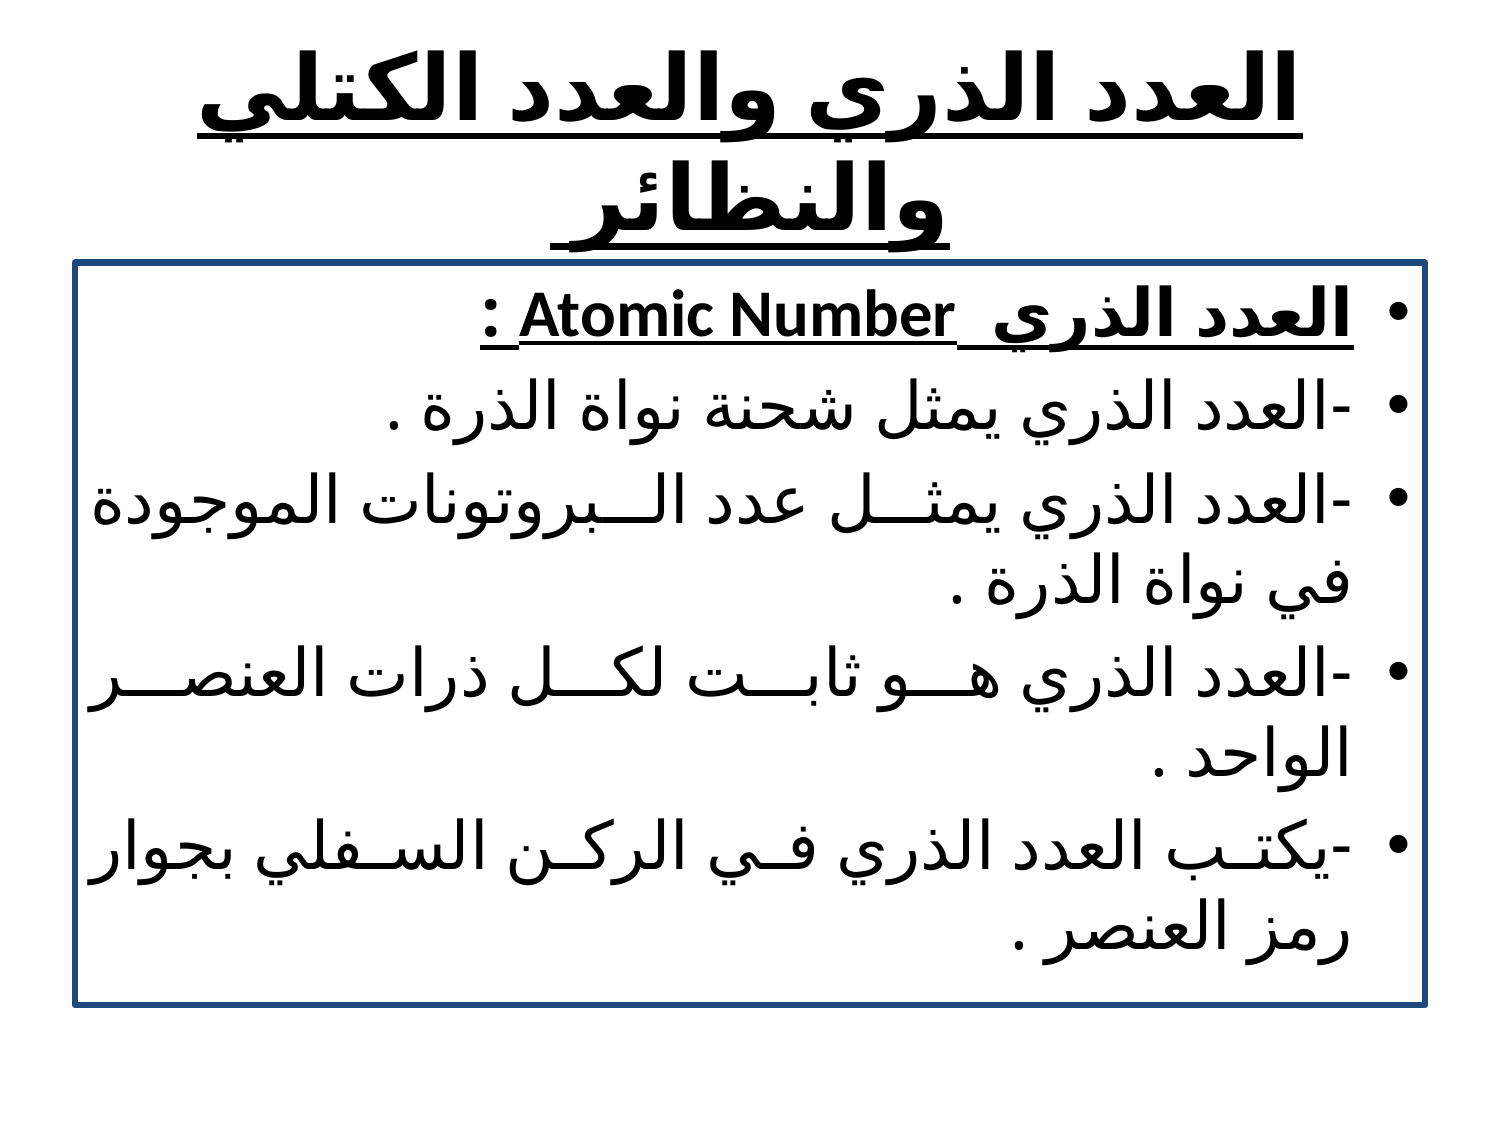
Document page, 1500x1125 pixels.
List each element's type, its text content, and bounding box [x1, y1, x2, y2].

list العدد الذري Atomic Number : -العدد الذري يمثل شحنة نواة الذرة . -العدد الذري يمثل عدد البروتونات الموجودة في نواة الذرة . -العدد الذري هو ثابت لكل ذرات العنصر الواحد . -يكتب العدد الذري في الركن السفلي بجوار رمز العنصر . [75, 262, 1425, 1005]
title العدد الذري والعدد الكتلي والنظائر [75, 45, 1425, 233]
